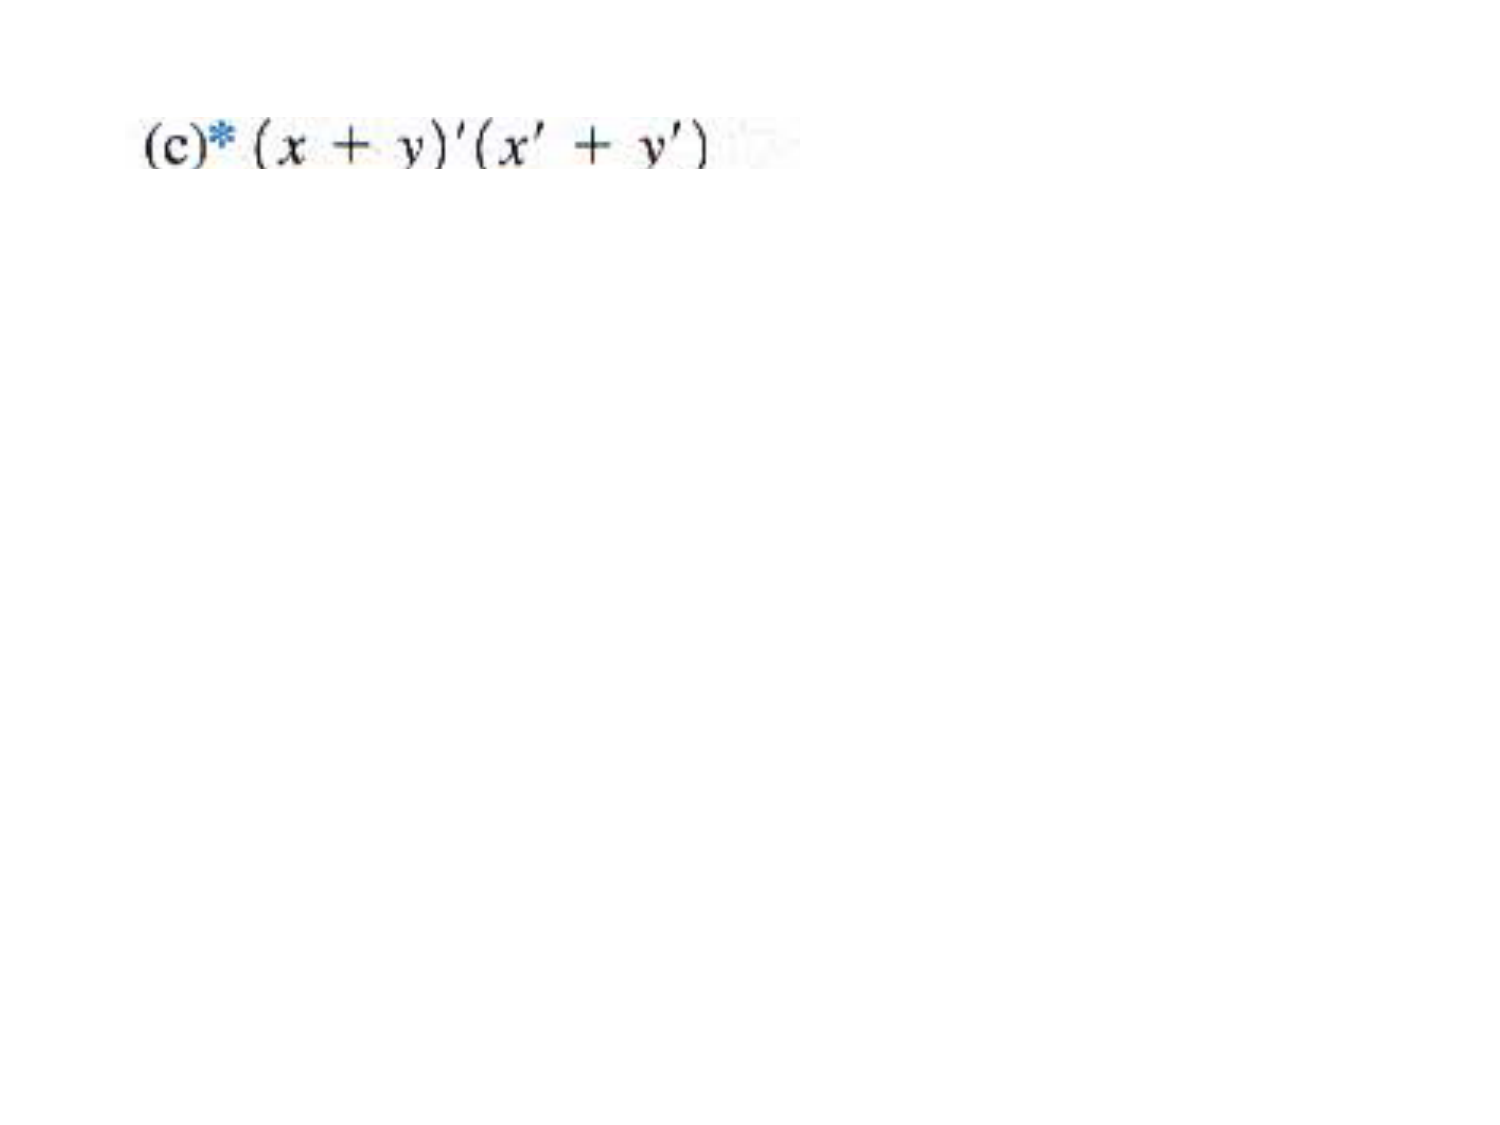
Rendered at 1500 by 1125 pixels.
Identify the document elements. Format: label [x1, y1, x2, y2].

picture [124, 117, 801, 170]
